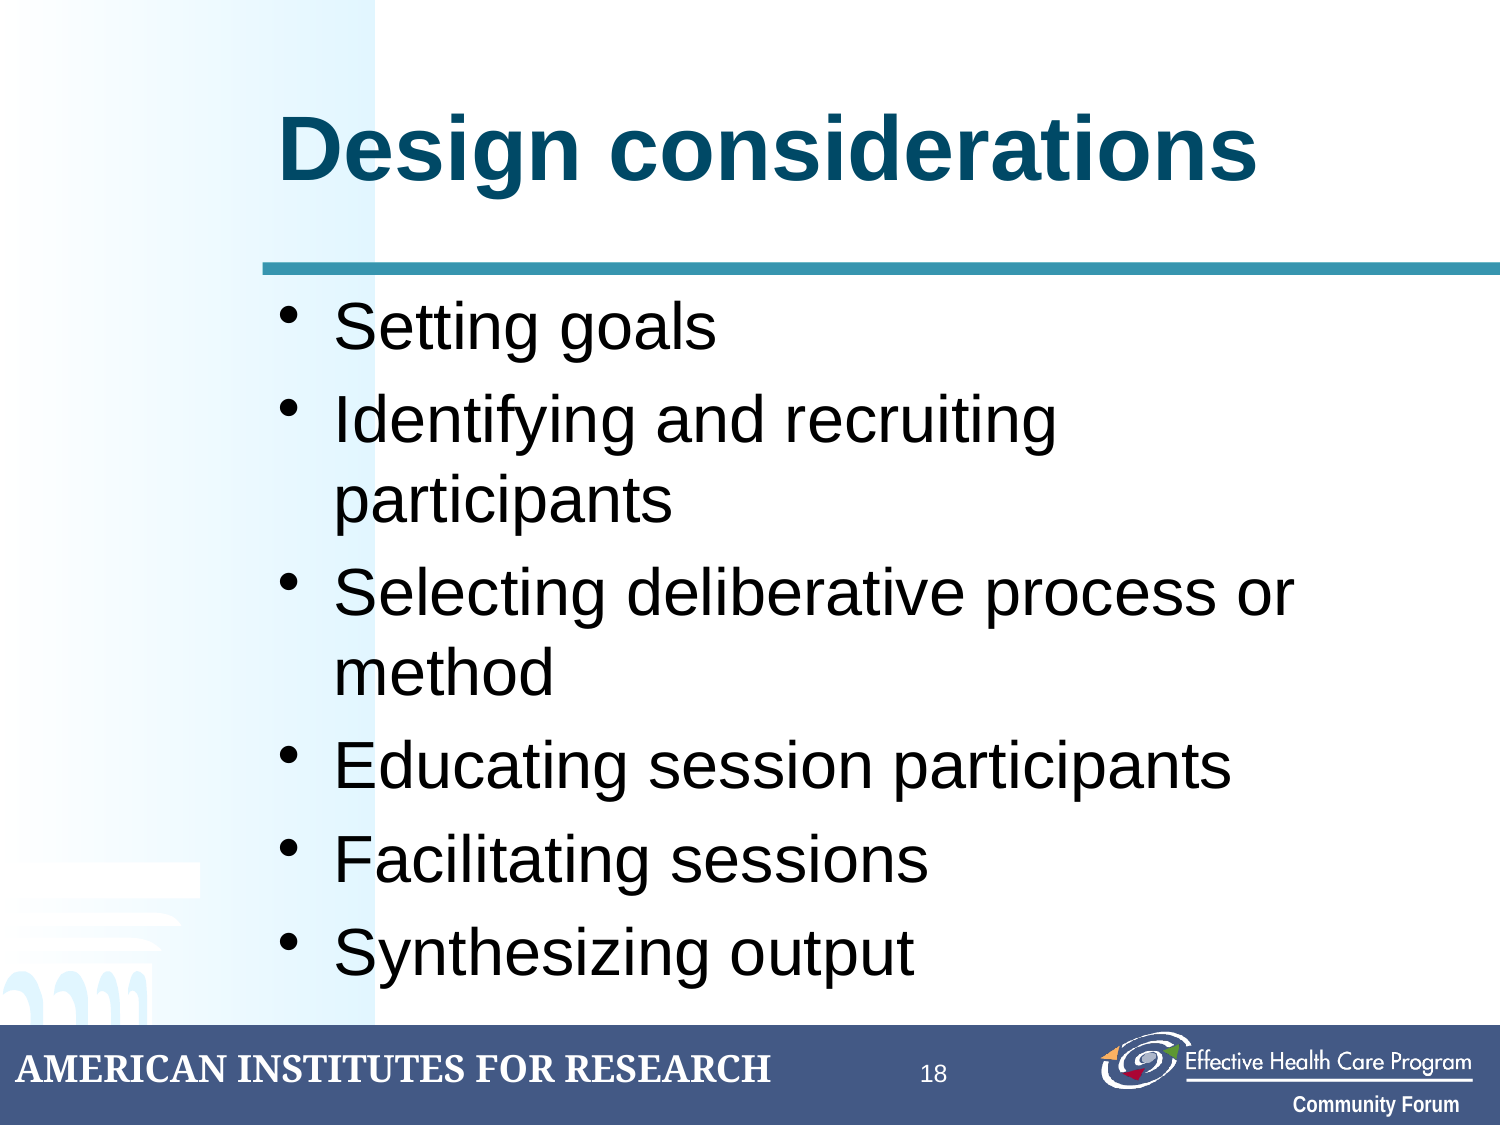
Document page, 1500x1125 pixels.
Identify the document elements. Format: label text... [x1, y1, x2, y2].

title Design considerations [262, 49, 1475, 238]
picture [1100, 1031, 1473, 1089]
list Setting goals Identifying and recruiting participants Selecting deliberative process or method Educating session participants Facilitating sessions Synthesizing output [262, 274, 1388, 1013]
